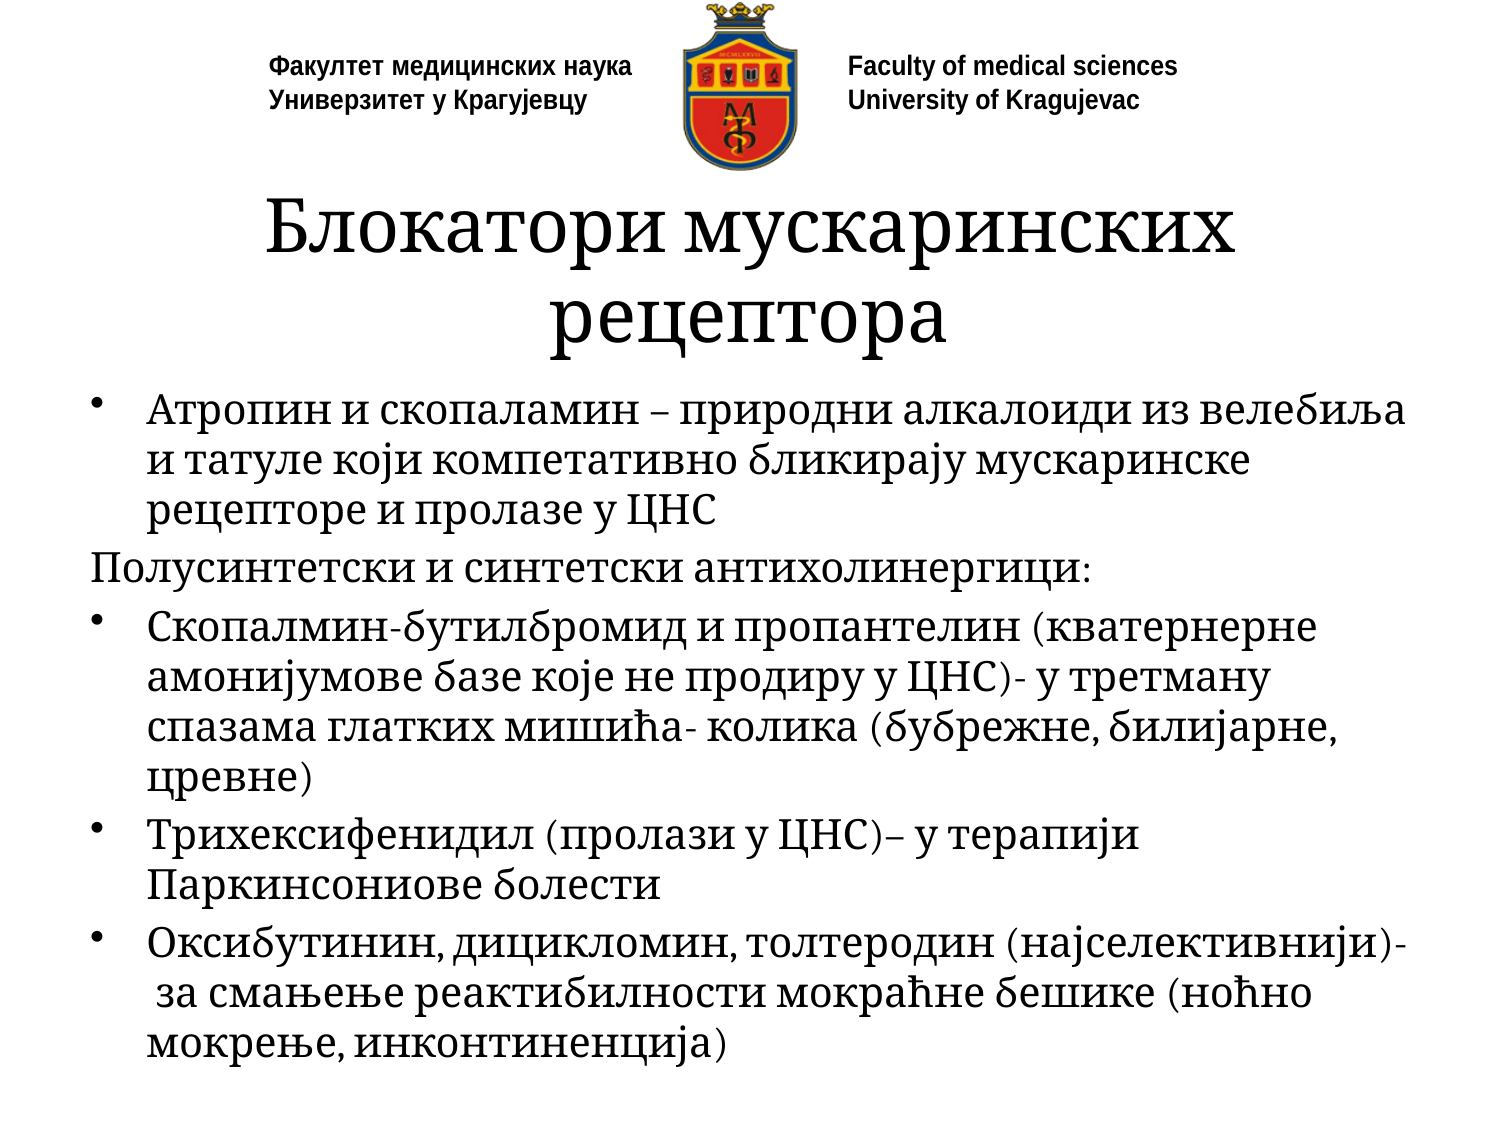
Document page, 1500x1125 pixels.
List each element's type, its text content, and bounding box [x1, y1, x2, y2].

title Блокатори мускаринских рецептора [74, 173, 1426, 362]
list Атропин и скопаламин – природни алкалоиди из велебиља и татуле који компетативно бликирају мускаринске рецепторе и пролазе у ЦНС Полусинтетски и синтетски антихолинергици: Скопалмин-бутилбромид и пропантелин (кватернерне амонијумове базе које не продиру у ЦНС)- у третману спазама глатких мишића- колика (бубрежне, билијарне, цревне) Трихексифенидил (пролази у ЦНС)– у терапији Паркинсониове болести Оксибутинин, дицикломин, толтеродин (најселективнији)- за смањење реактибилности мокраћне бешике (ноћно мокрење, инконтиненција) [74, 374, 1426, 1118]
